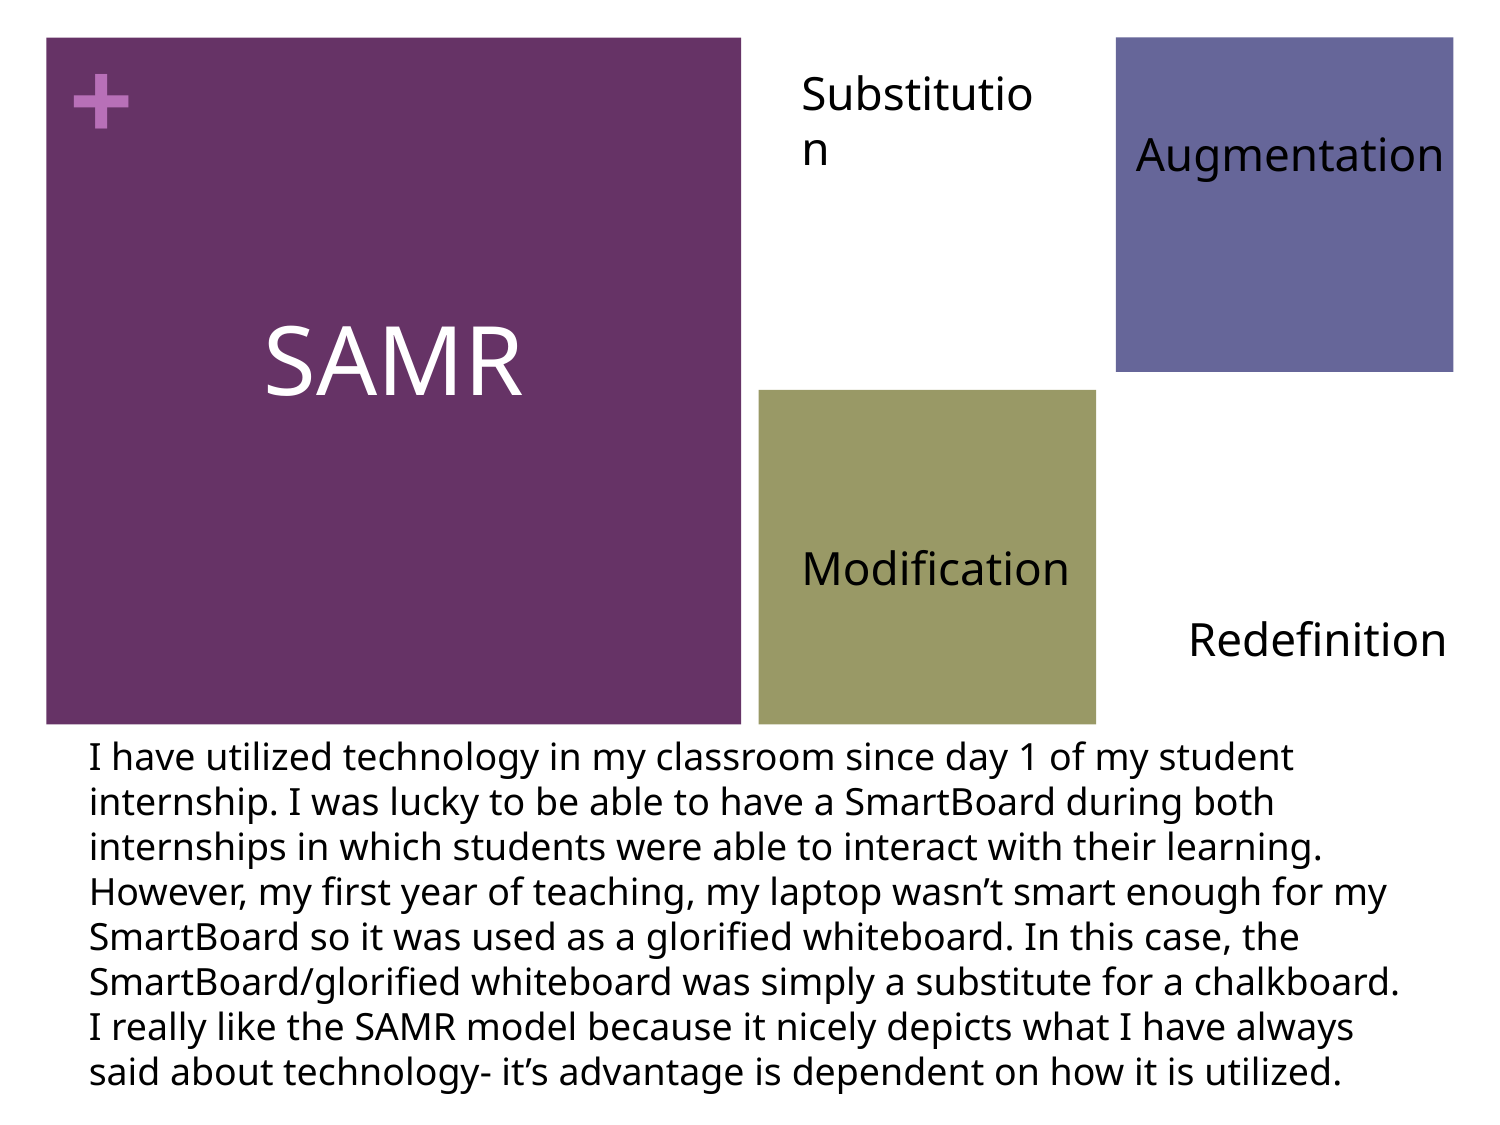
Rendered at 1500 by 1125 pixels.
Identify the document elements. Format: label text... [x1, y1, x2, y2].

text_box Redefinition [1173, 602, 1500, 673]
list SAMR [140, 291, 647, 627]
text_box Augmentation [1121, 117, 1500, 188]
text_box I have utilized technology in my classroom since day 1 of my student internship. I was lucky to be able to have a SmartBoard during both internships in which students were able to interact with their learning. However, my first year of teaching, my laptop wasn’t smart enough for my SmartBoard so it was used as a glorified whiteboard. In this case, the SmartBoard/glorified whiteboard was simply a substitute for a chalkboard. I really like the SAMR model because it nicely depicts what I have always said about technology- it’s advantage is dependent on how it is utilized. [73, 725, 1434, 1101]
text_box Substitution [786, 57, 1067, 183]
text_box Modification [786, 532, 1121, 602]
